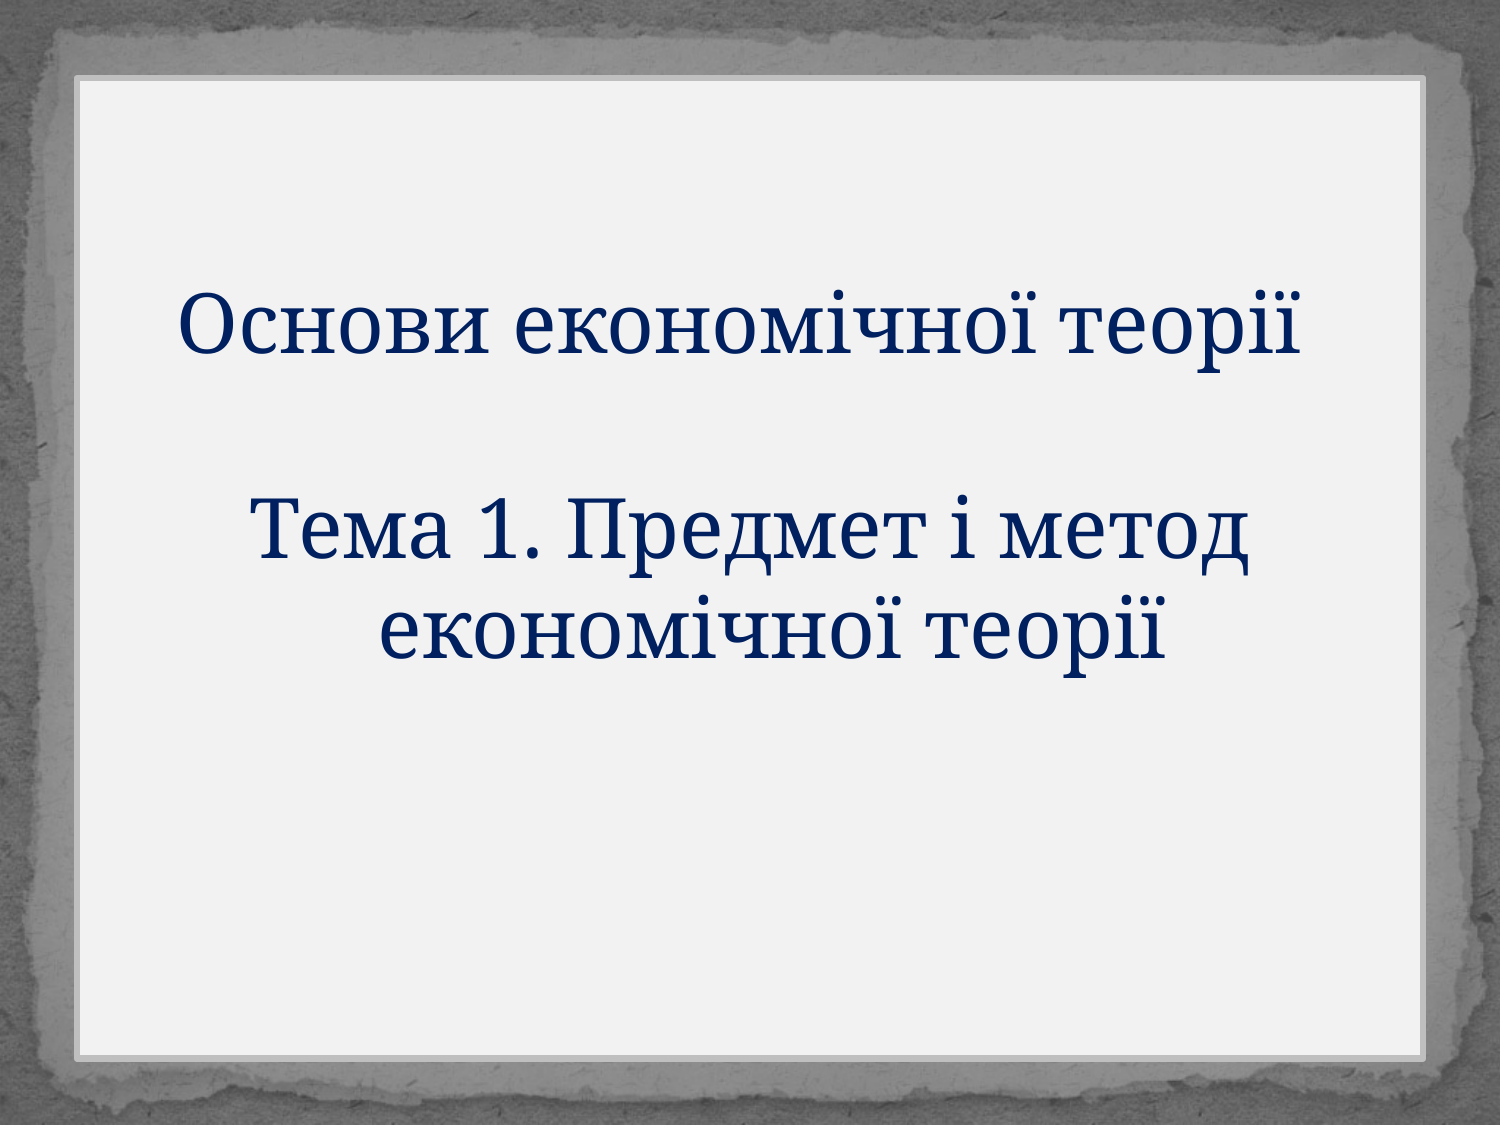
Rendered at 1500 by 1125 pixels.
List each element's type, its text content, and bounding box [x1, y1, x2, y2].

list Основи економічної теорії Тема 1. Предмет і метод економічної теорії [76, 78, 1424, 1059]
picture [0, 0, 1500, 1125]
